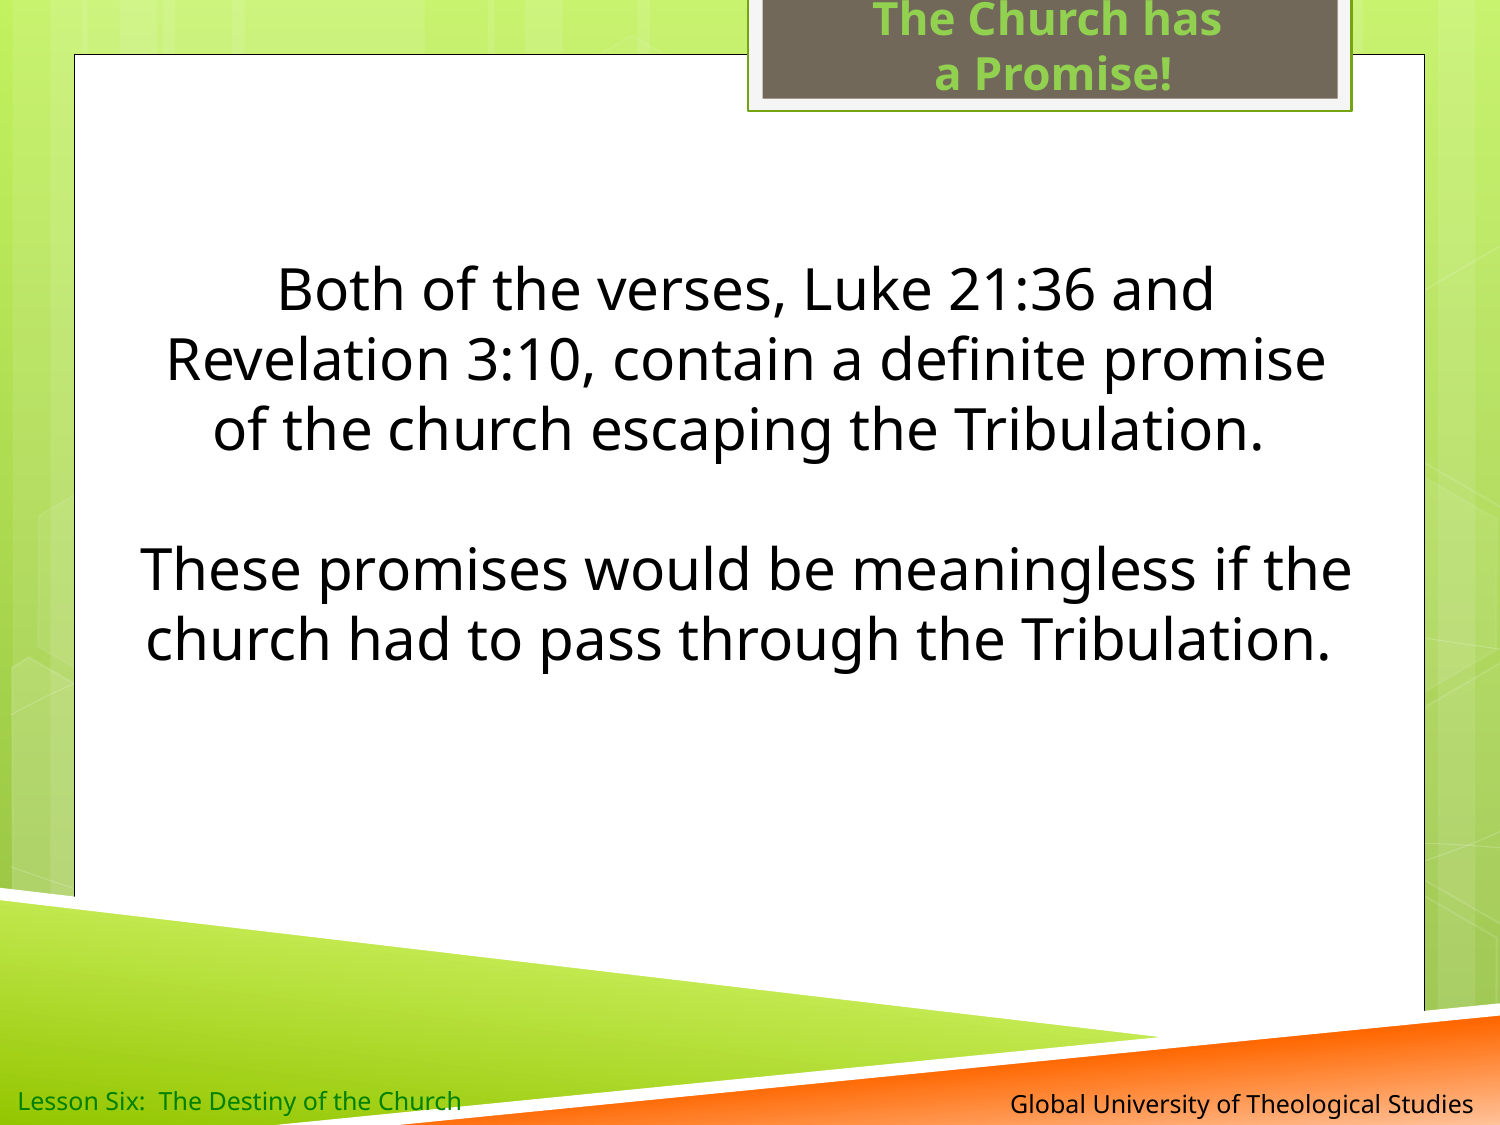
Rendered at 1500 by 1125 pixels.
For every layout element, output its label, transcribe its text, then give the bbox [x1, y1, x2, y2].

text_box The Church has a Promise! [768, 0, 1339, 107]
text_box Lesson Six: The Destiny of the Church [9, 1083, 513, 1118]
text_box Global University of Theological Studies [996, 1073, 1500, 1117]
text_box Both of the verses, Luke 21:36 and Revelation 3:10, contain a definite promise of the church escaping the Tribulation. These promises would be meaningless if the church had to pass through the Tribulation. [122, 245, 1371, 680]
